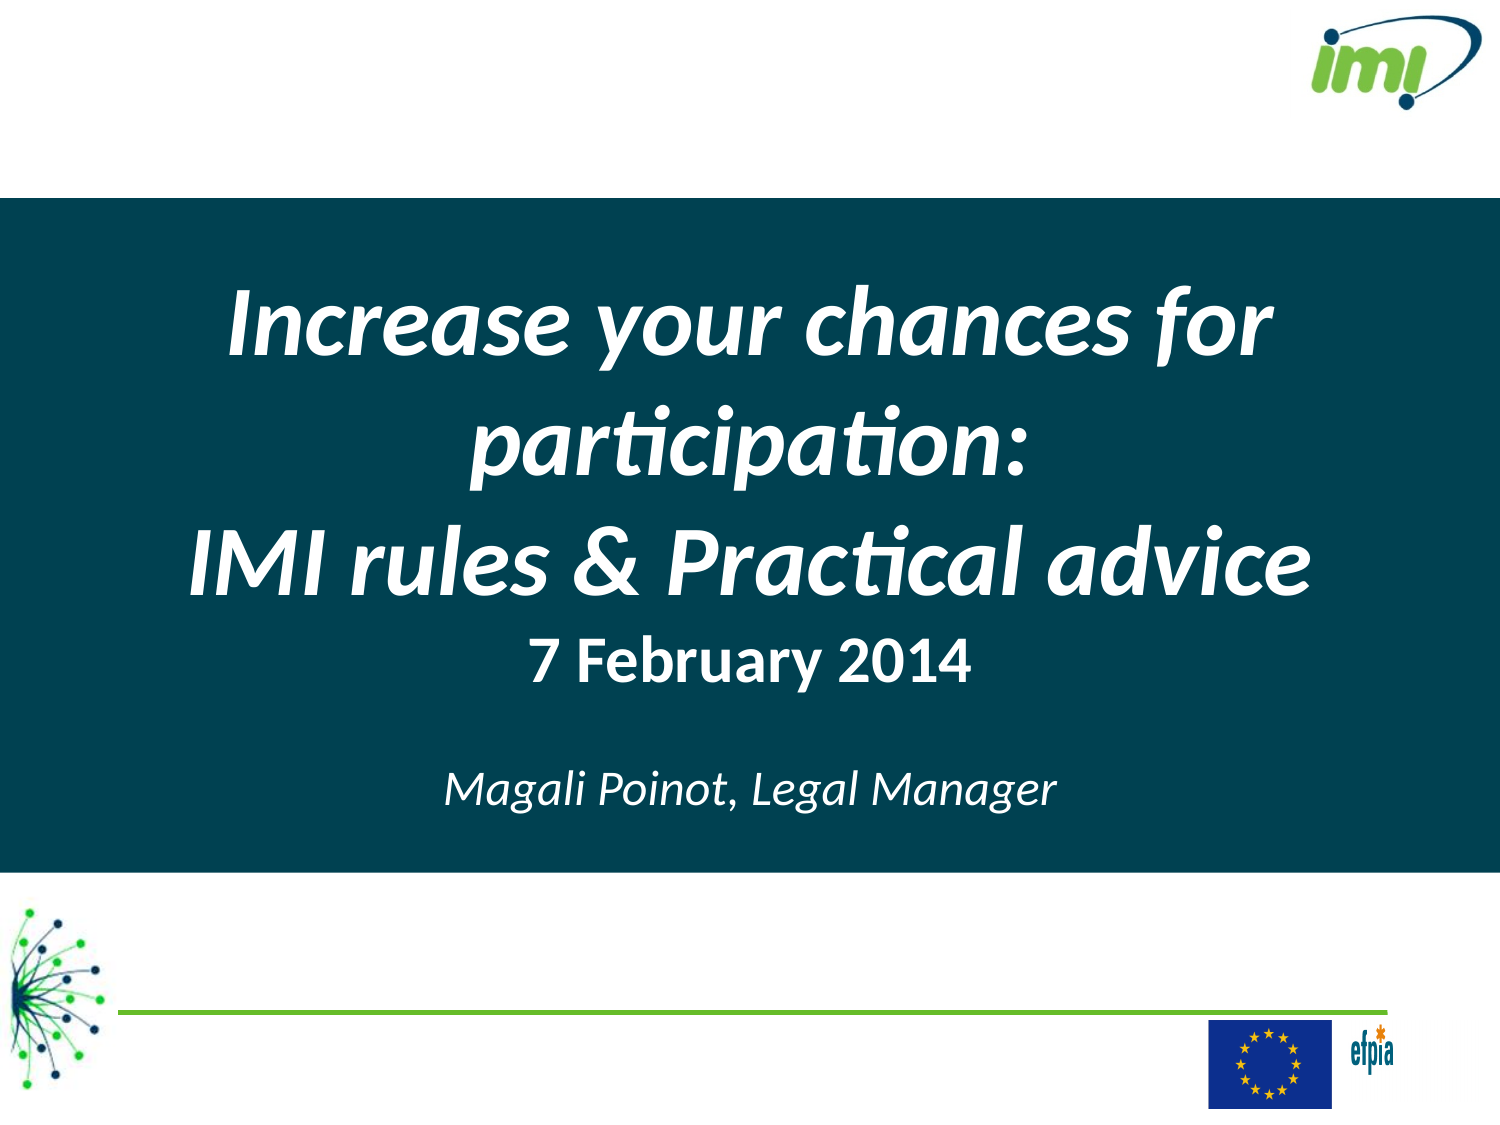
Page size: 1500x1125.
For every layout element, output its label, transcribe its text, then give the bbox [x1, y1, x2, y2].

text_box Increase your chances for participation: IMI rules & Practical advice 7 February 2014 Magali Poinot, Legal Manager [0, 198, 1500, 873]
picture [1290, 9, 1486, 118]
picture [1348, 1020, 1479, 1102]
picture [0, 873, 118, 1099]
